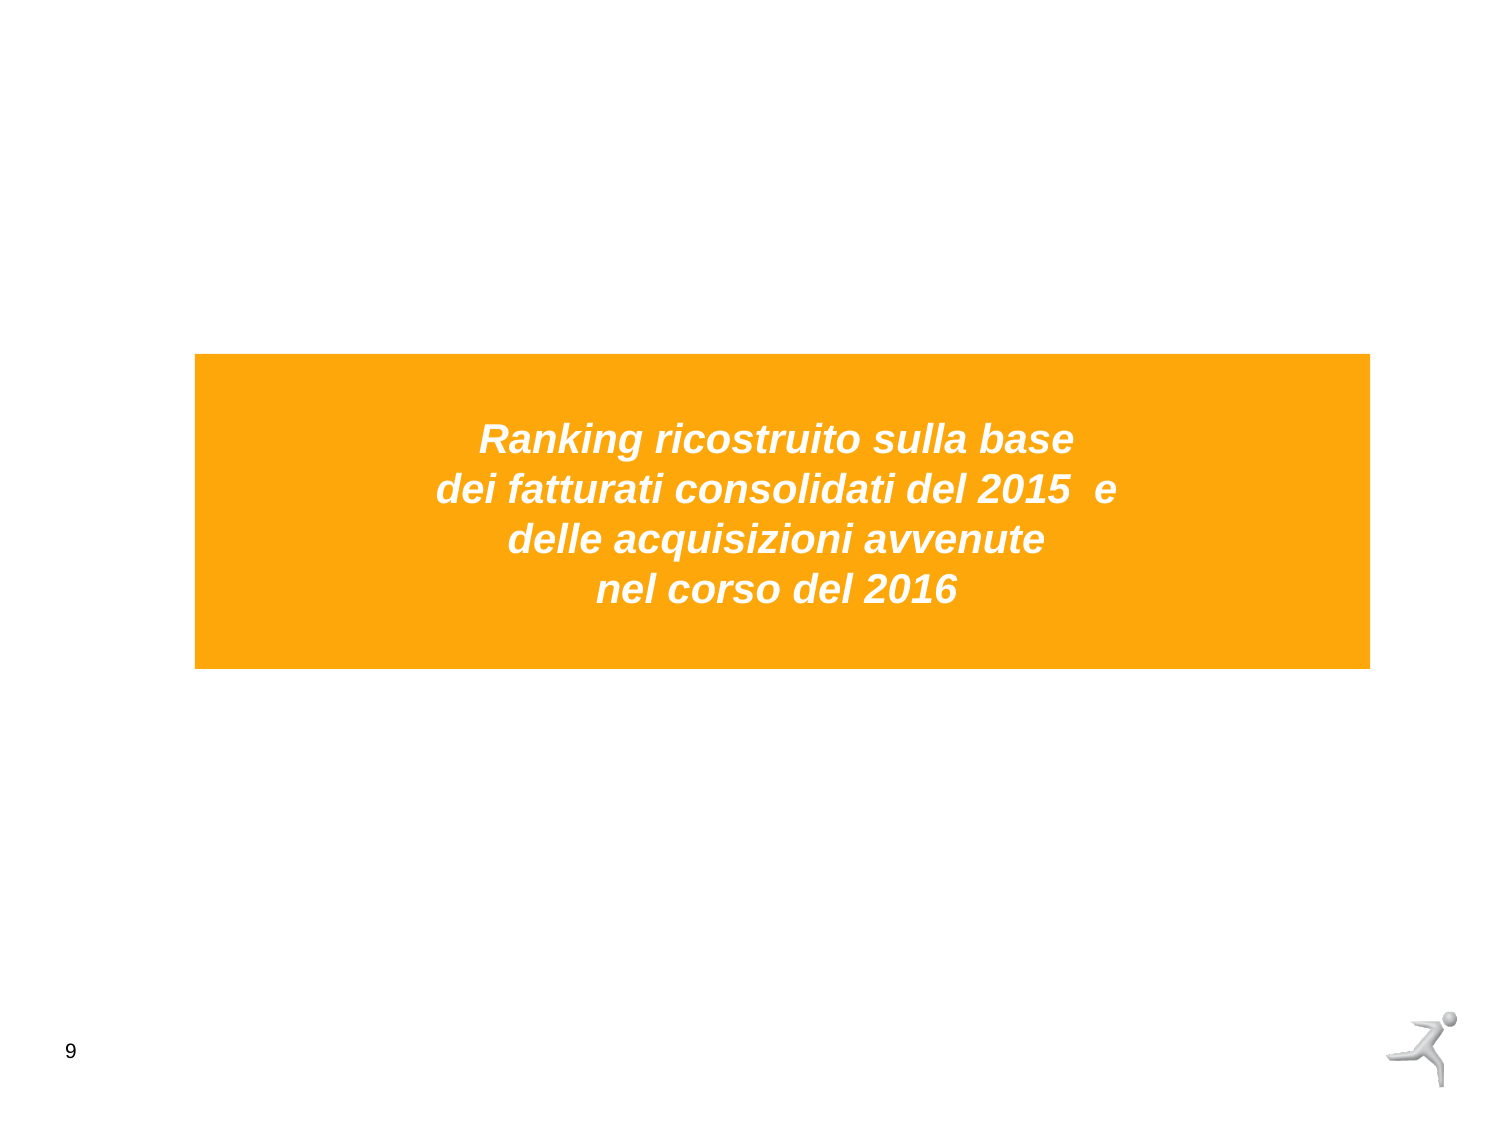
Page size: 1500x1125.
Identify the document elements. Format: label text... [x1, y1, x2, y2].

picture [1366, 990, 1476, 1109]
text_box Ranking ricostruito sulla base dei fatturati consolidati del 2015 e delle acquisizioni avvenute nel corso del 2016 [194, 353, 1371, 669]
